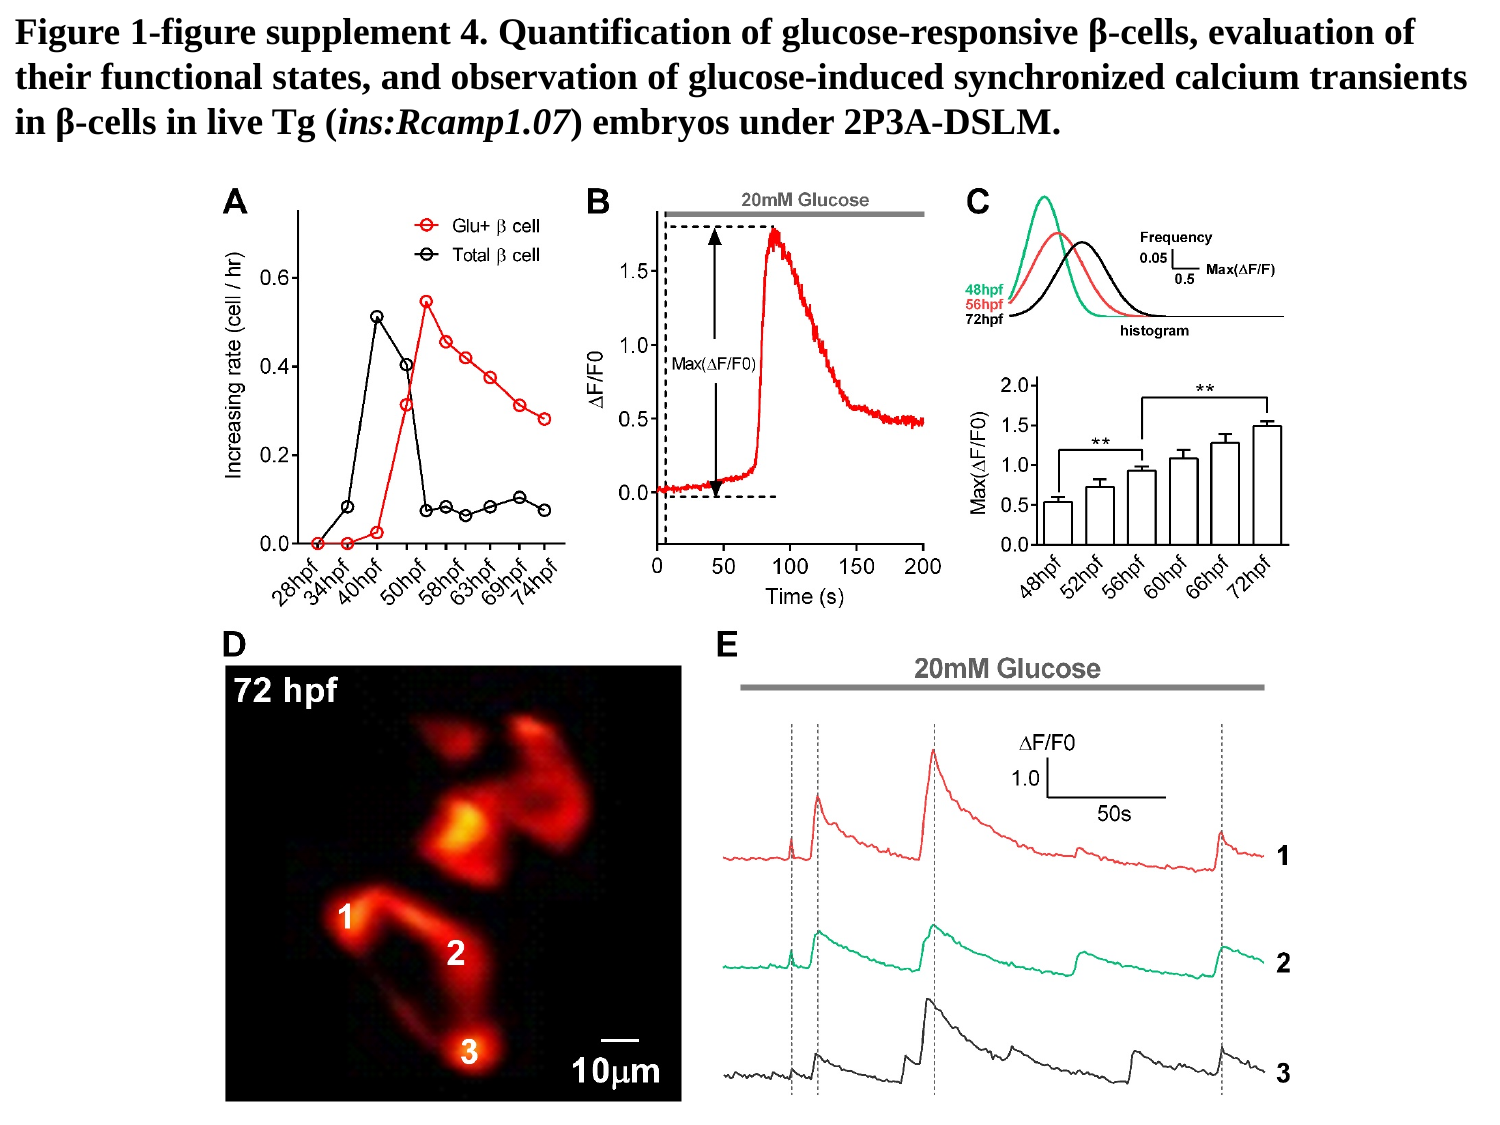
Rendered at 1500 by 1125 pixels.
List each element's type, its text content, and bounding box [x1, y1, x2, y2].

text_box Figure 1-figure supplement 4. Quantification of glucose-responsive β-cells, evaluation of their functional states, and observation of glucose-induced synchronized calcium transients in β-cells in live Tg (ins:Rcamp1.07) embryos under 2P3A-DSLM. [0, 0, 1500, 150]
picture [187, 151, 1313, 1119]
